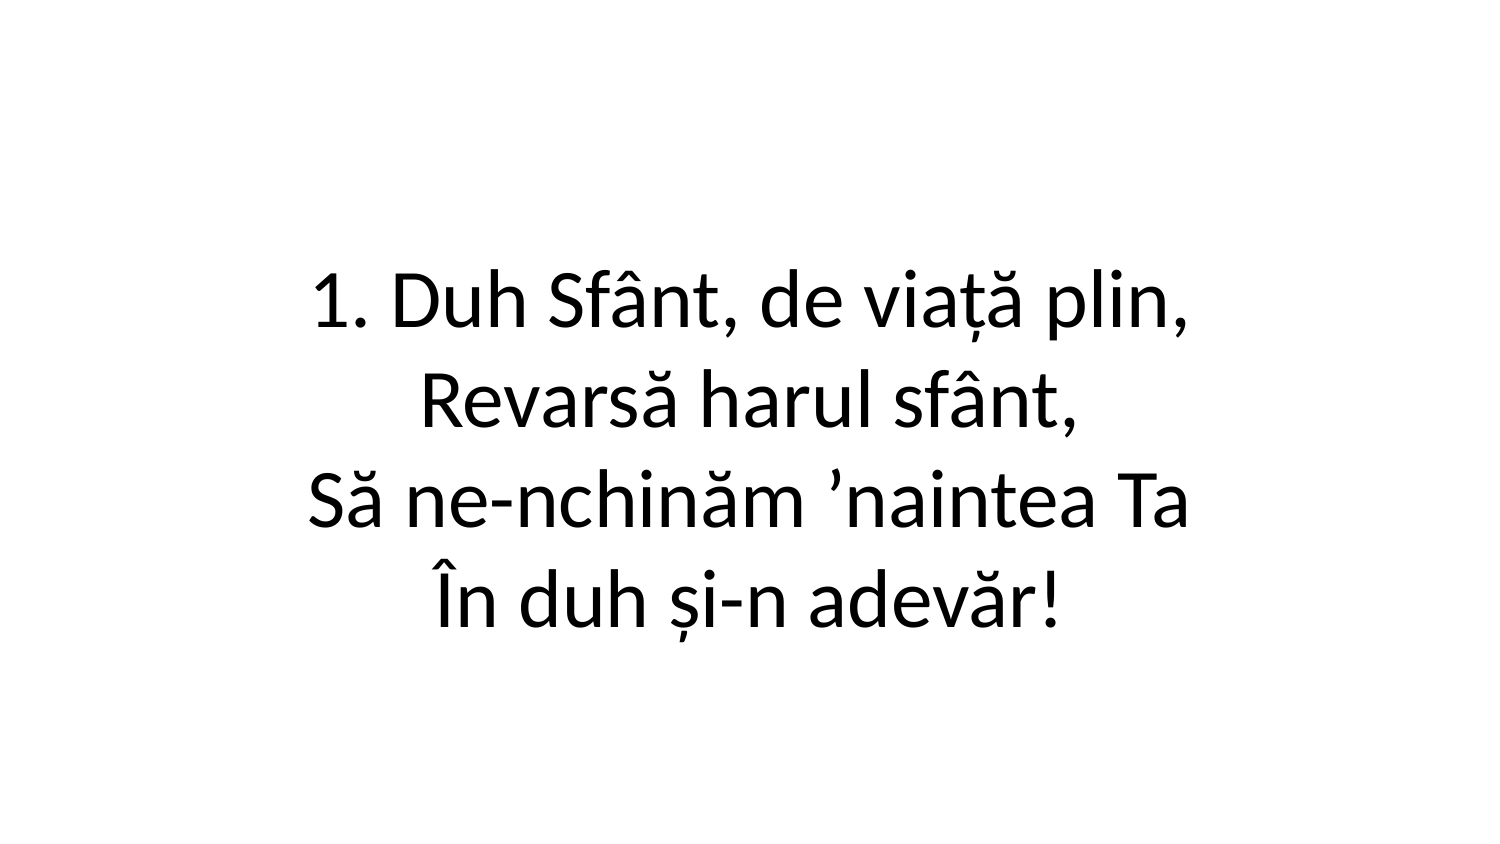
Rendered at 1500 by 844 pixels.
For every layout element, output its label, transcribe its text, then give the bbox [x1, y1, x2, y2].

text_box 1. Duh Sfânt, de viață plin, Revarsă harul sfânt, Să ne-nchinăm ’naintea Ta În duh și-n adevăr! [292, 192, 1208, 652]
